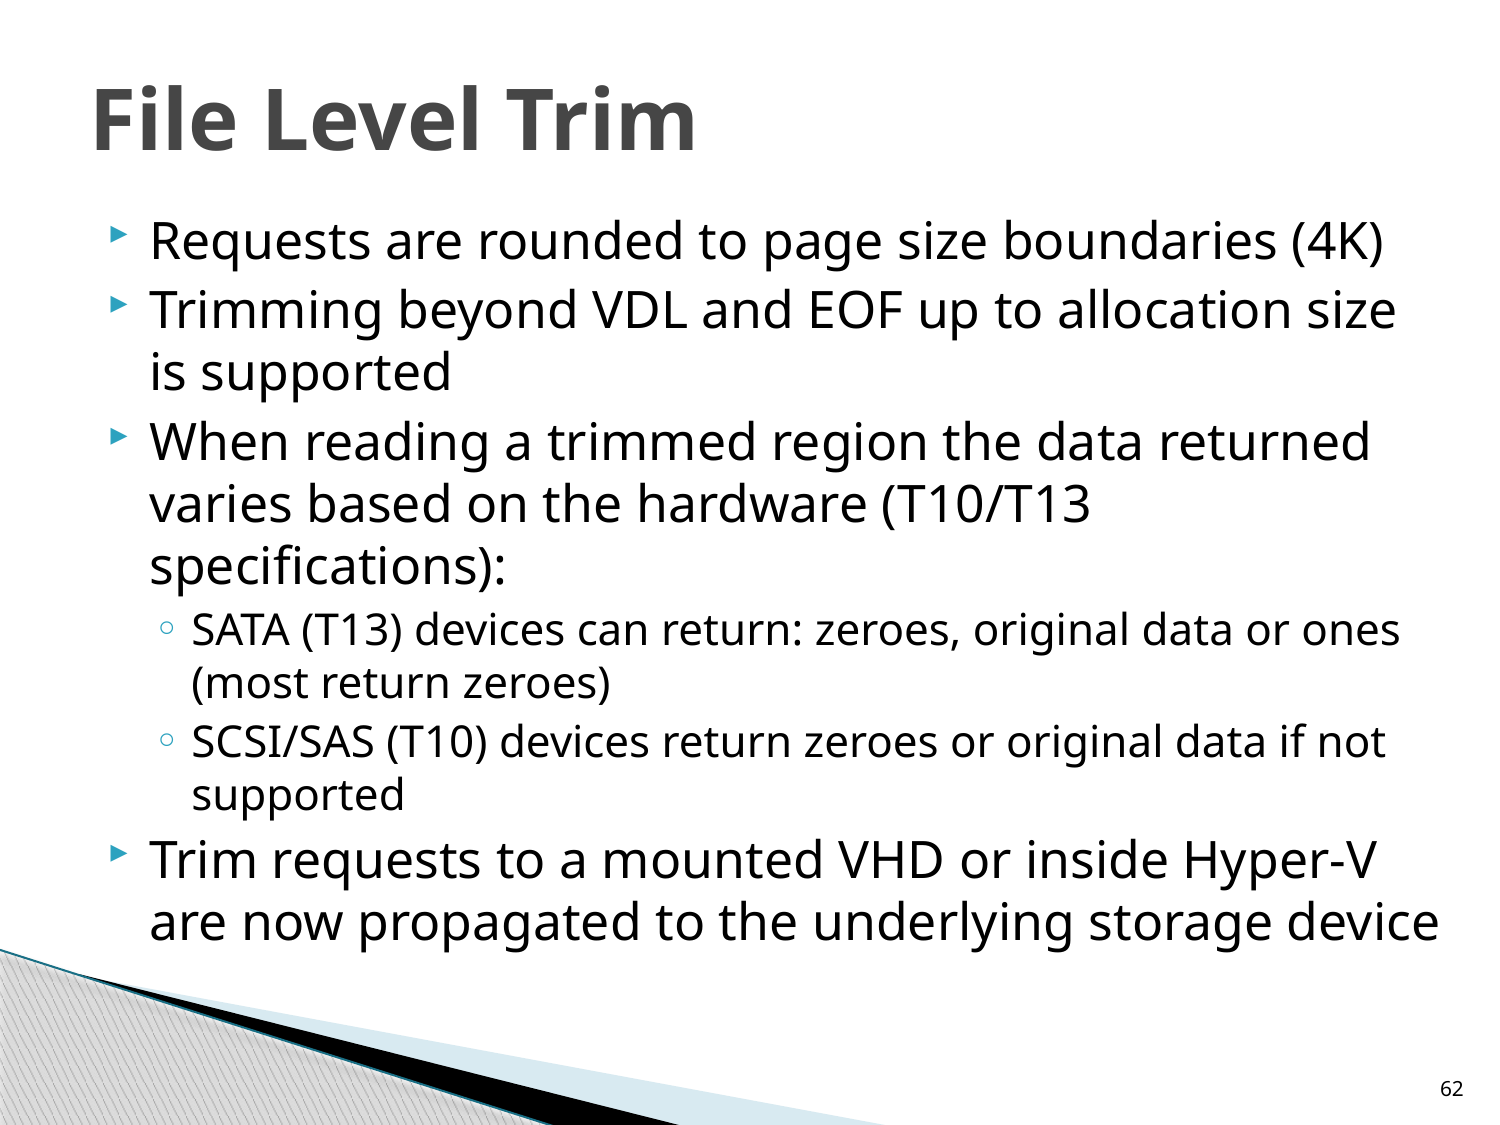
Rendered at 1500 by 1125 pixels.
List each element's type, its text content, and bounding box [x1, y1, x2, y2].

title File Level Trim [75, 45, 1425, 188]
list Requests are rounded to page size boundaries (4K) Trimming beyond VDL and EOF up to allocation size is supported When reading a trimmed region the data returned varies based on the hardware (T10/T13 specifications): SATA (T13) devices can return: zeroes, original data or ones (most return zeroes) SCSI/SAS (T10) devices return zeroes or original data if not supported Trim requests to a mounted VHD or inside Hyper-V are now propagated to the underlying storage device [75, 200, 1463, 1007]
slide_number 62 [1418, 1051, 1479, 1112]
